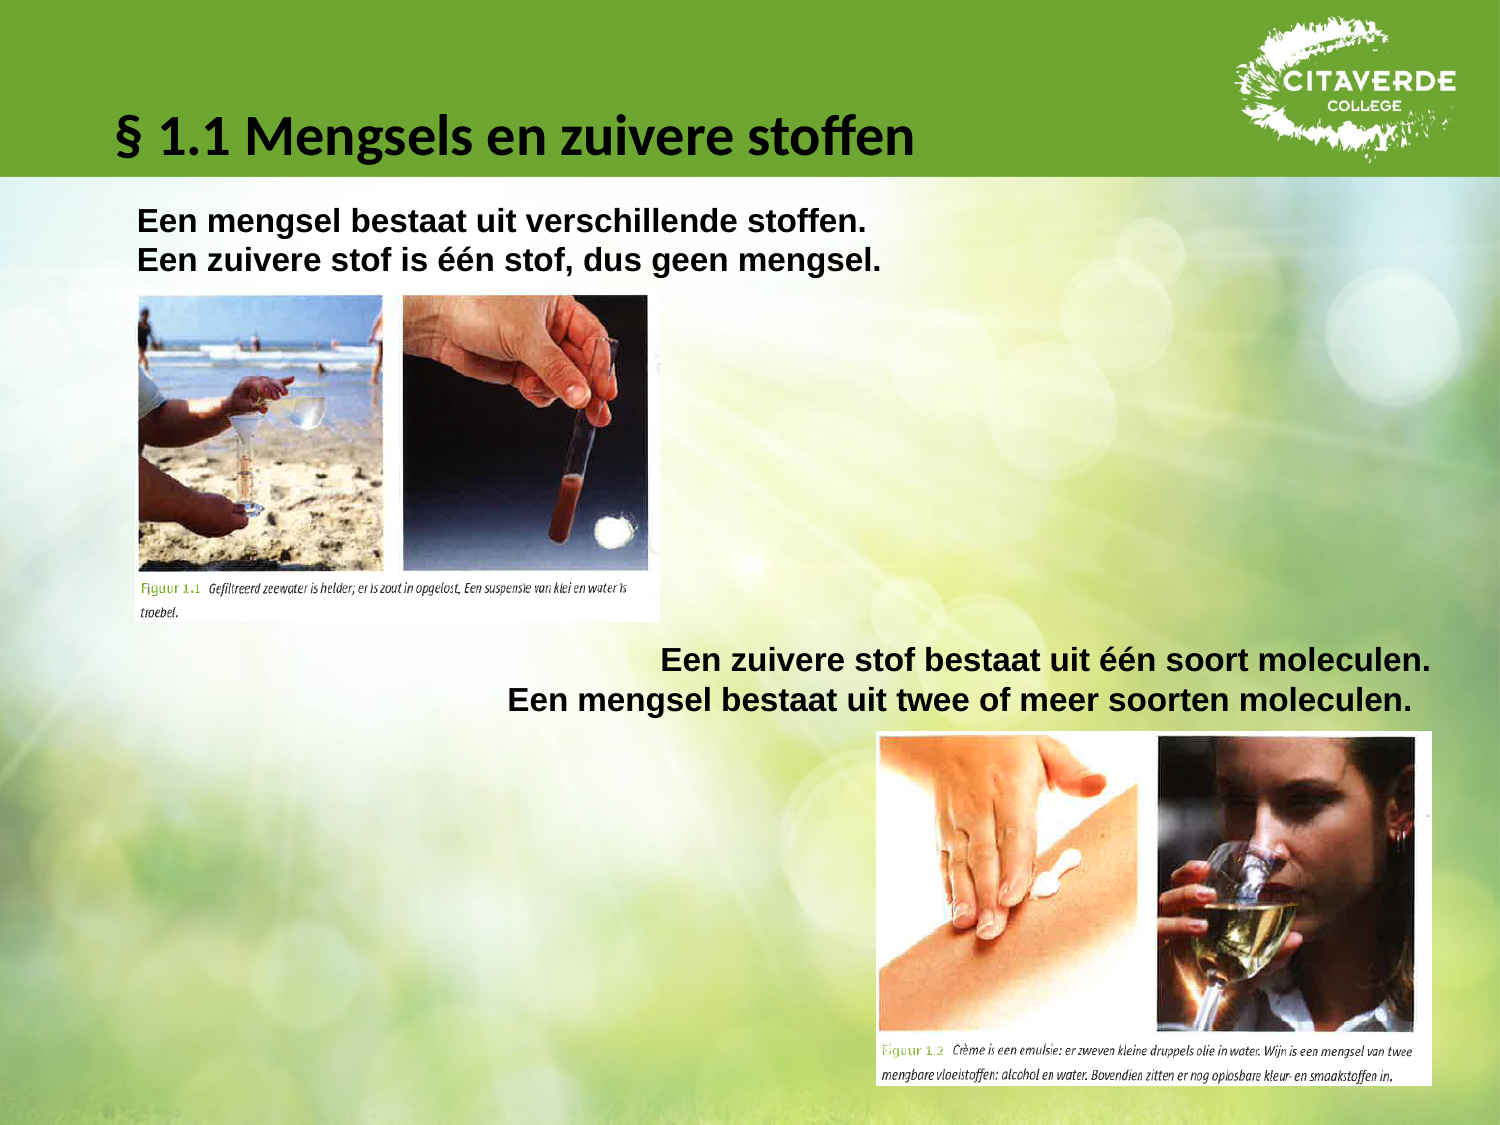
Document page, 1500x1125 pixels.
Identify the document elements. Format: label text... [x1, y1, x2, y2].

picture [0, 0, 1500, 1125]
text_box § 1.1 Mengsels en zuivere stoffen [100, 90, 987, 175]
text_box Een mengsel bestaat uit verschillende stoffen. Een zuivere stof is één stof, dus geen mengsel. Een zuivere stof bestaat uit één soort moleculen. Een mengsel bestaat uit twee of meer soorten moleculen. [122, 191, 1447, 726]
